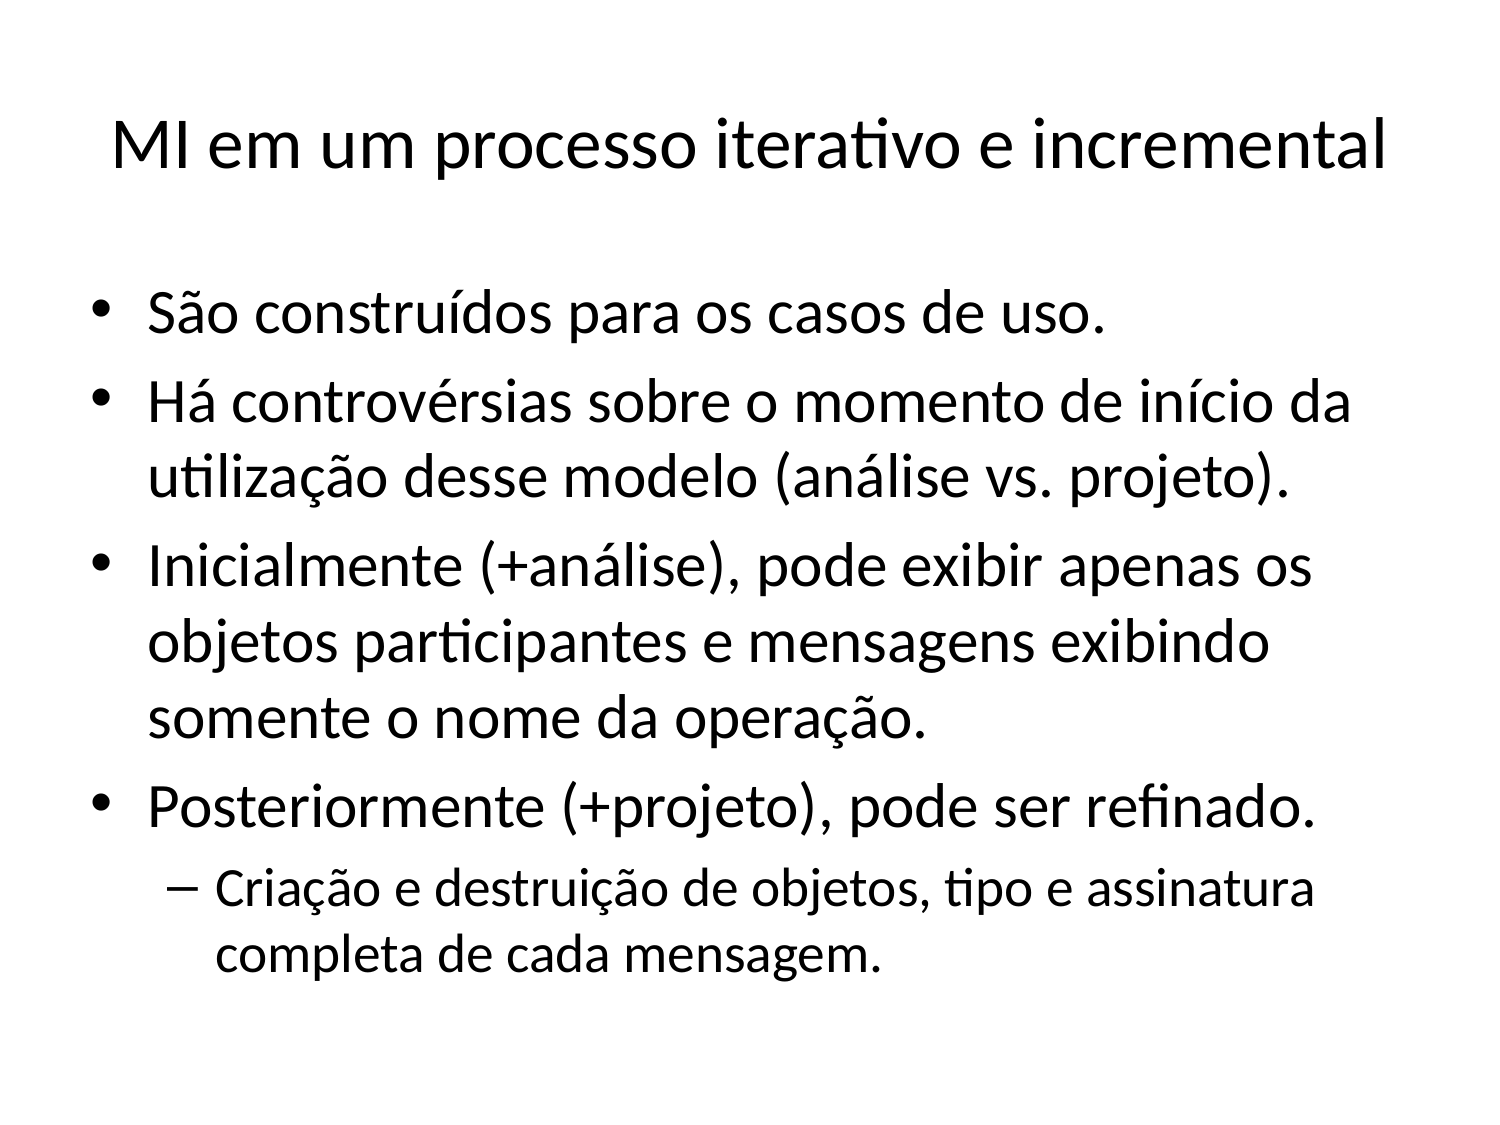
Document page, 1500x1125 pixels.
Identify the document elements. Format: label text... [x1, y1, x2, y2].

title MI em um processo iterativo e incremental [75, 45, 1425, 233]
list São construídos para os casos de uso. Há controvérsias sobre o momento de início da utilização desse modelo (análise vs. projeto). Inicialmente (+análise), pode exibir apenas os objetos participantes e mensagens exibindo somente o nome da operação. Posteriormente (+projeto), pode ser refinado. Criação e destruição de objetos, tipo e assinatura completa de cada mensagem. [75, 262, 1425, 1005]
